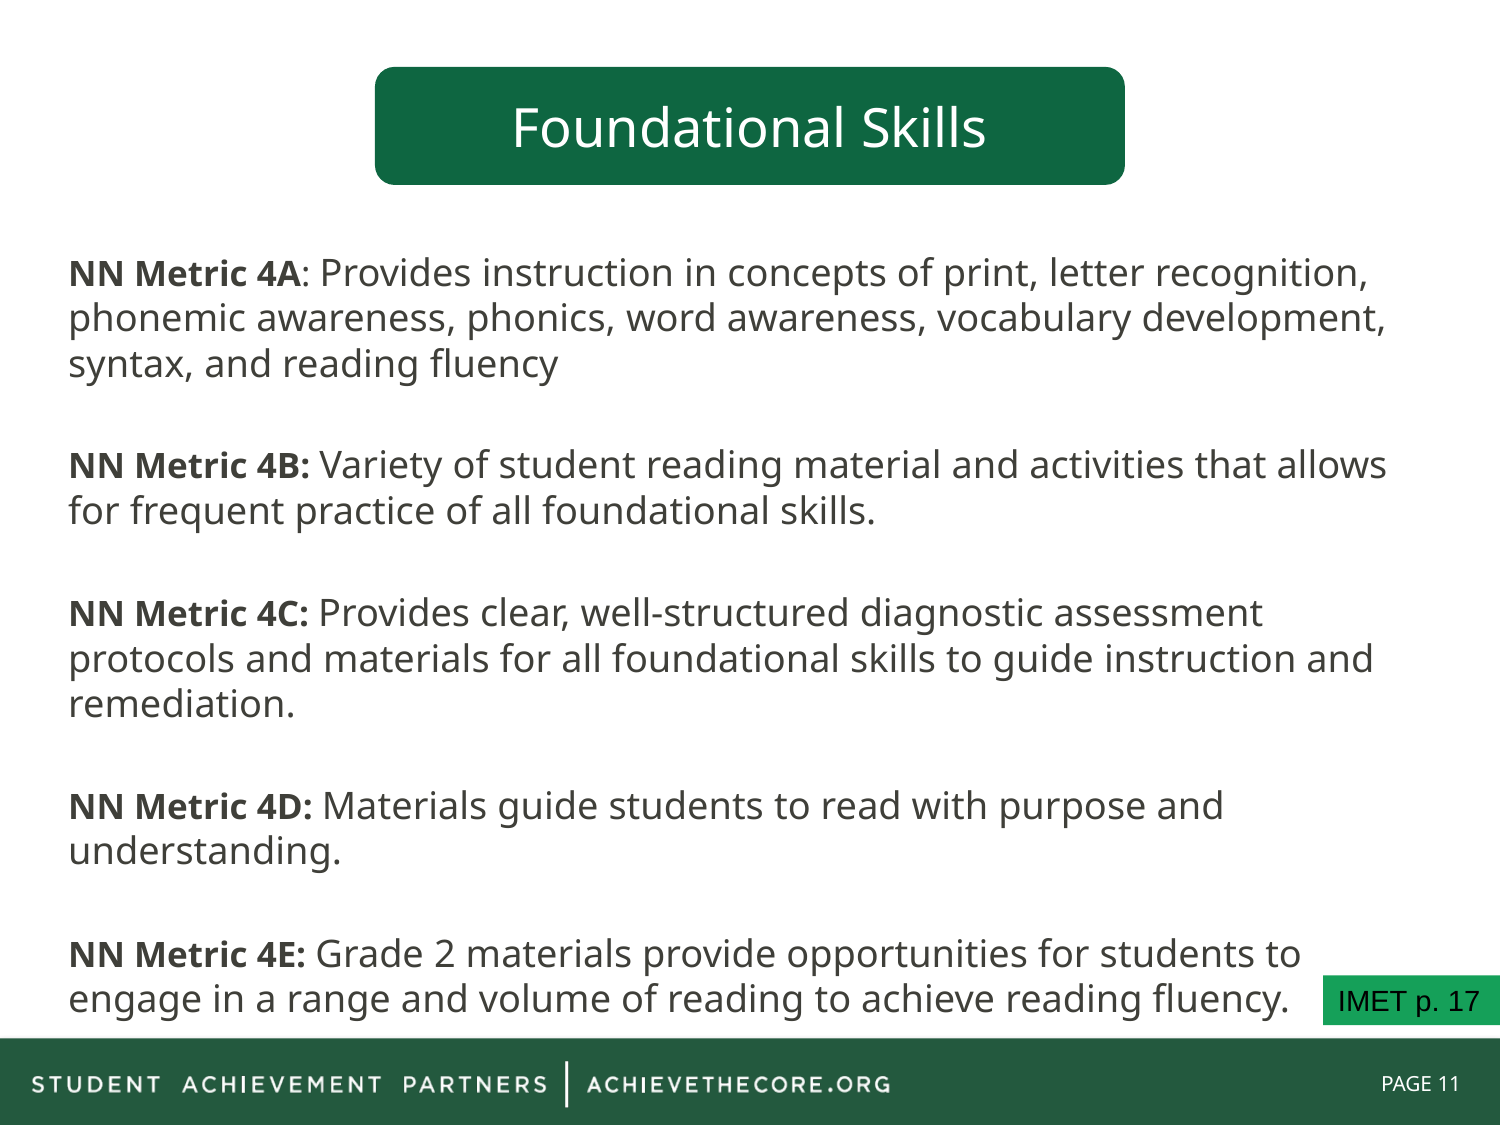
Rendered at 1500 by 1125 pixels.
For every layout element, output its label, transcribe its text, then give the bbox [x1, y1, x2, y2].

list NN Metric 4A: Provides instruction in concepts of print, letter recognition, phonemic awareness, phonics, word awareness, vocabulary development, syntax, and reading fluency NN Metric 4B: Variety of student reading material and activities that allows for frequent practice of all foundational skills. NN Metric 4C: Provides clear, well-structured diagnostic assessment protocols and materials for all foundational skills to guide instruction and remediation. NN Metric 4D: Materials guide students to read with purpose and understanding. NN Metric 4E: Grade 2 materials provide opportunities for students to engage in a range and volume of reading to achieve reading fluency. [53, 240, 1447, 1033]
text_box Foundational Skills [372, 64, 1128, 188]
text_box IMET p. 17 [1323, 975, 1500, 1026]
